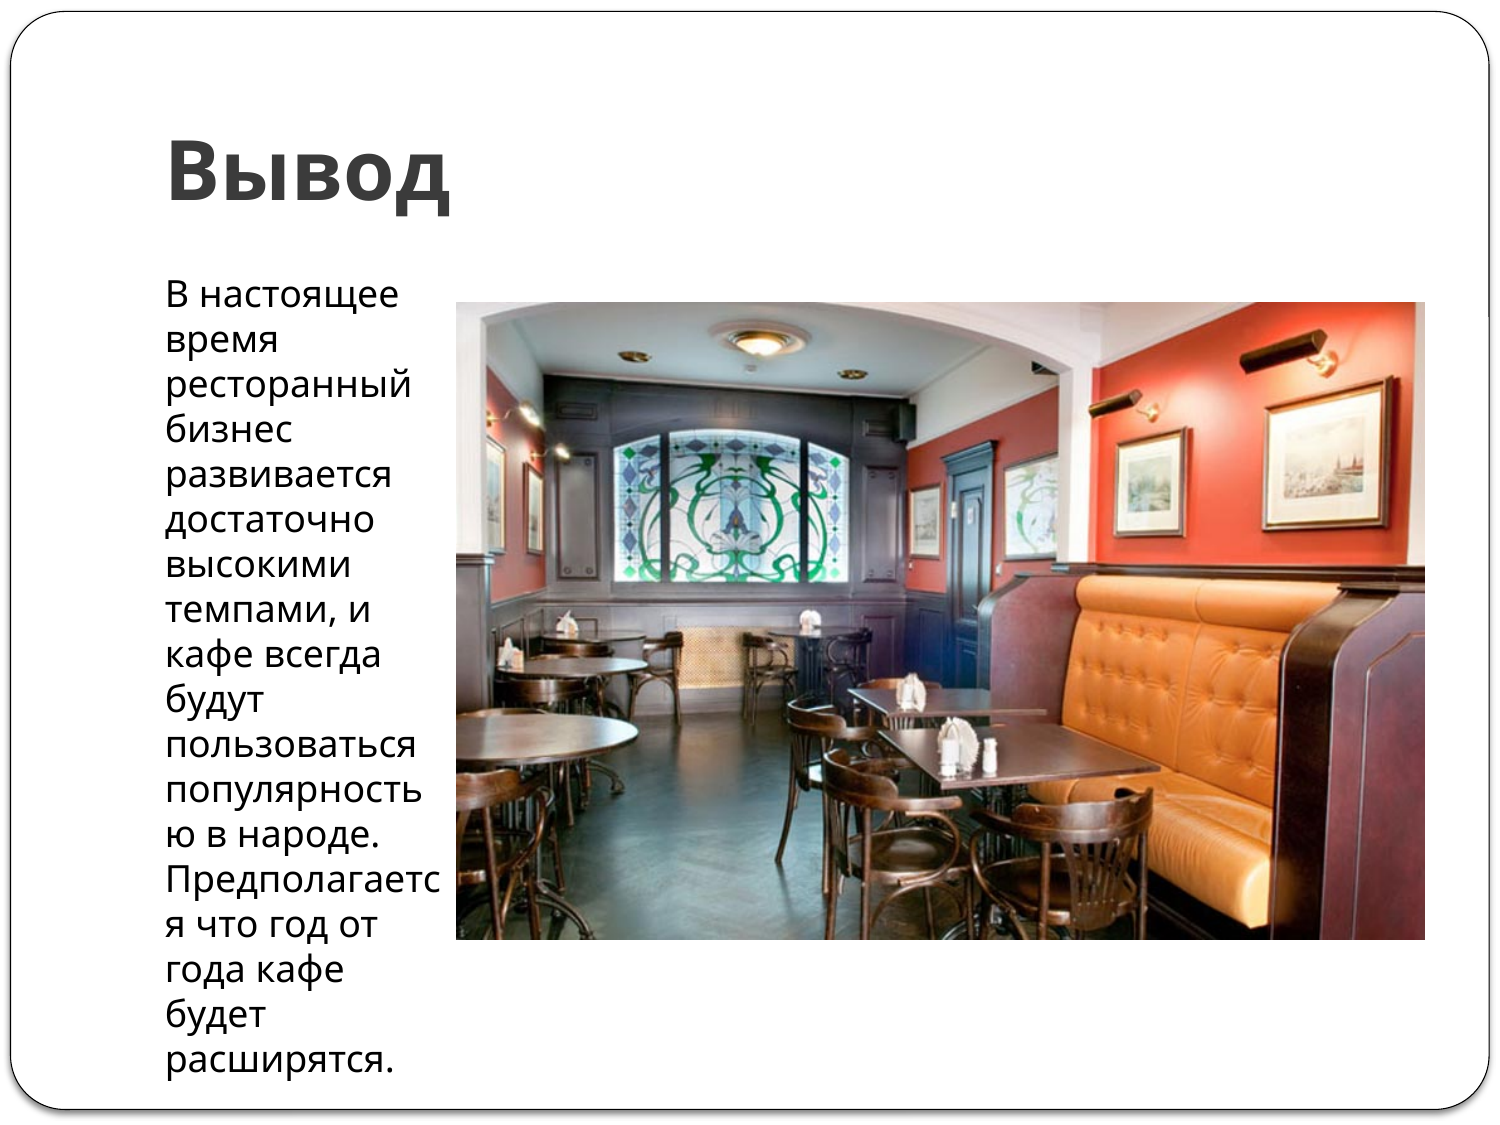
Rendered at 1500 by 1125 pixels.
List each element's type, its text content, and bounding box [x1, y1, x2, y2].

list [455, 302, 1426, 940]
title Вывод [150, 44, 1425, 233]
list В настоящее время ресторанный бизнес развивается достаточно высокими темпами, и кафе всегда будут пользоваться популярностью в народе. Предполагается что год от года кафе будет расширятся. [150, 262, 463, 1000]
